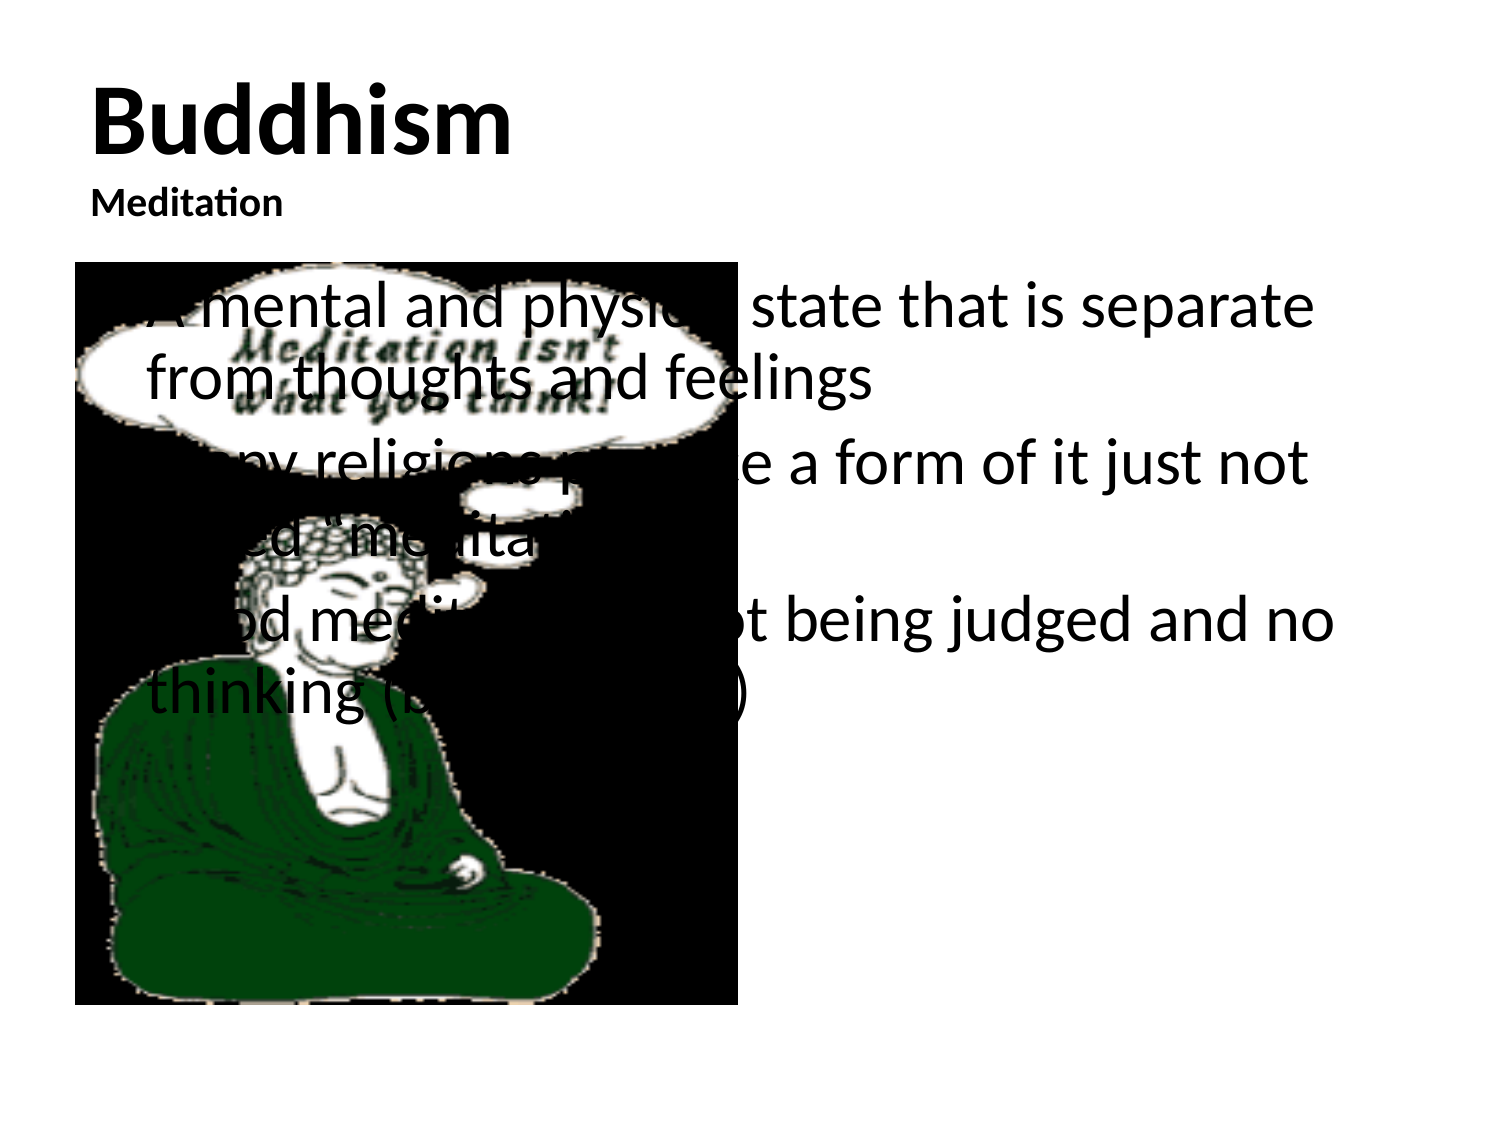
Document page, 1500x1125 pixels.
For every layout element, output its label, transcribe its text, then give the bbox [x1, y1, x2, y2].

list A mental and physical state that is separate from thoughts and feelings Many religions practice a form of it just not called “meditation” Good meditation is not being judged and no thinking (being aware) [738, 262, 1426, 1006]
title Buddhism Meditation [74, 44, 1426, 233]
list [74, 262, 738, 1006]
